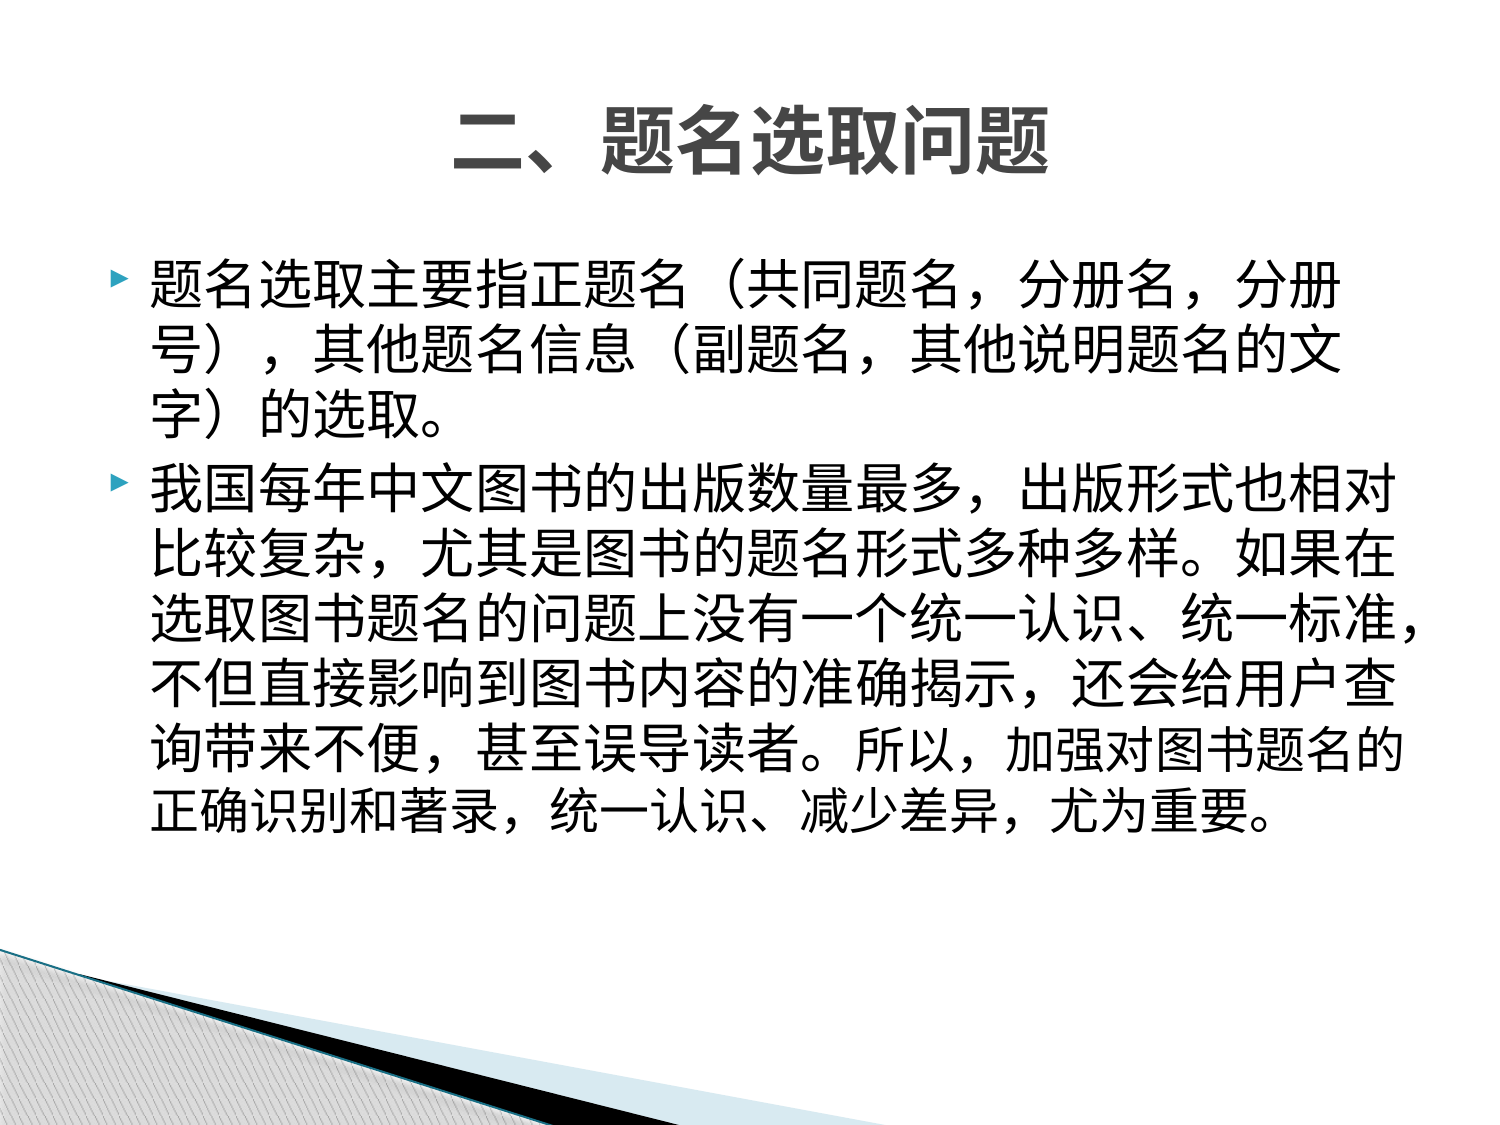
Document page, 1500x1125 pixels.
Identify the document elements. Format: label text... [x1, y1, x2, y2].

list 题名选取主要指正题名（共同题名，分册名，分册号），其他题名信息（副题名，其他说明题名的文字）的选取。 我国每年中文图书的出版数量最多，出版形式也相对比较复杂，尤其是图书的题名形式多种多样。如果在选取图书题名的问题上没有一个统一认识、统一标准，不但直接影响到图书内容的准确揭示，还会给用户查询带来不便，甚至误导读者。所以，加强对图书题名的正确识别和著录，统一认识、减少差异，尤为重要。 [75, 243, 1425, 986]
title 二、题名选取问题 [75, 45, 1425, 233]
